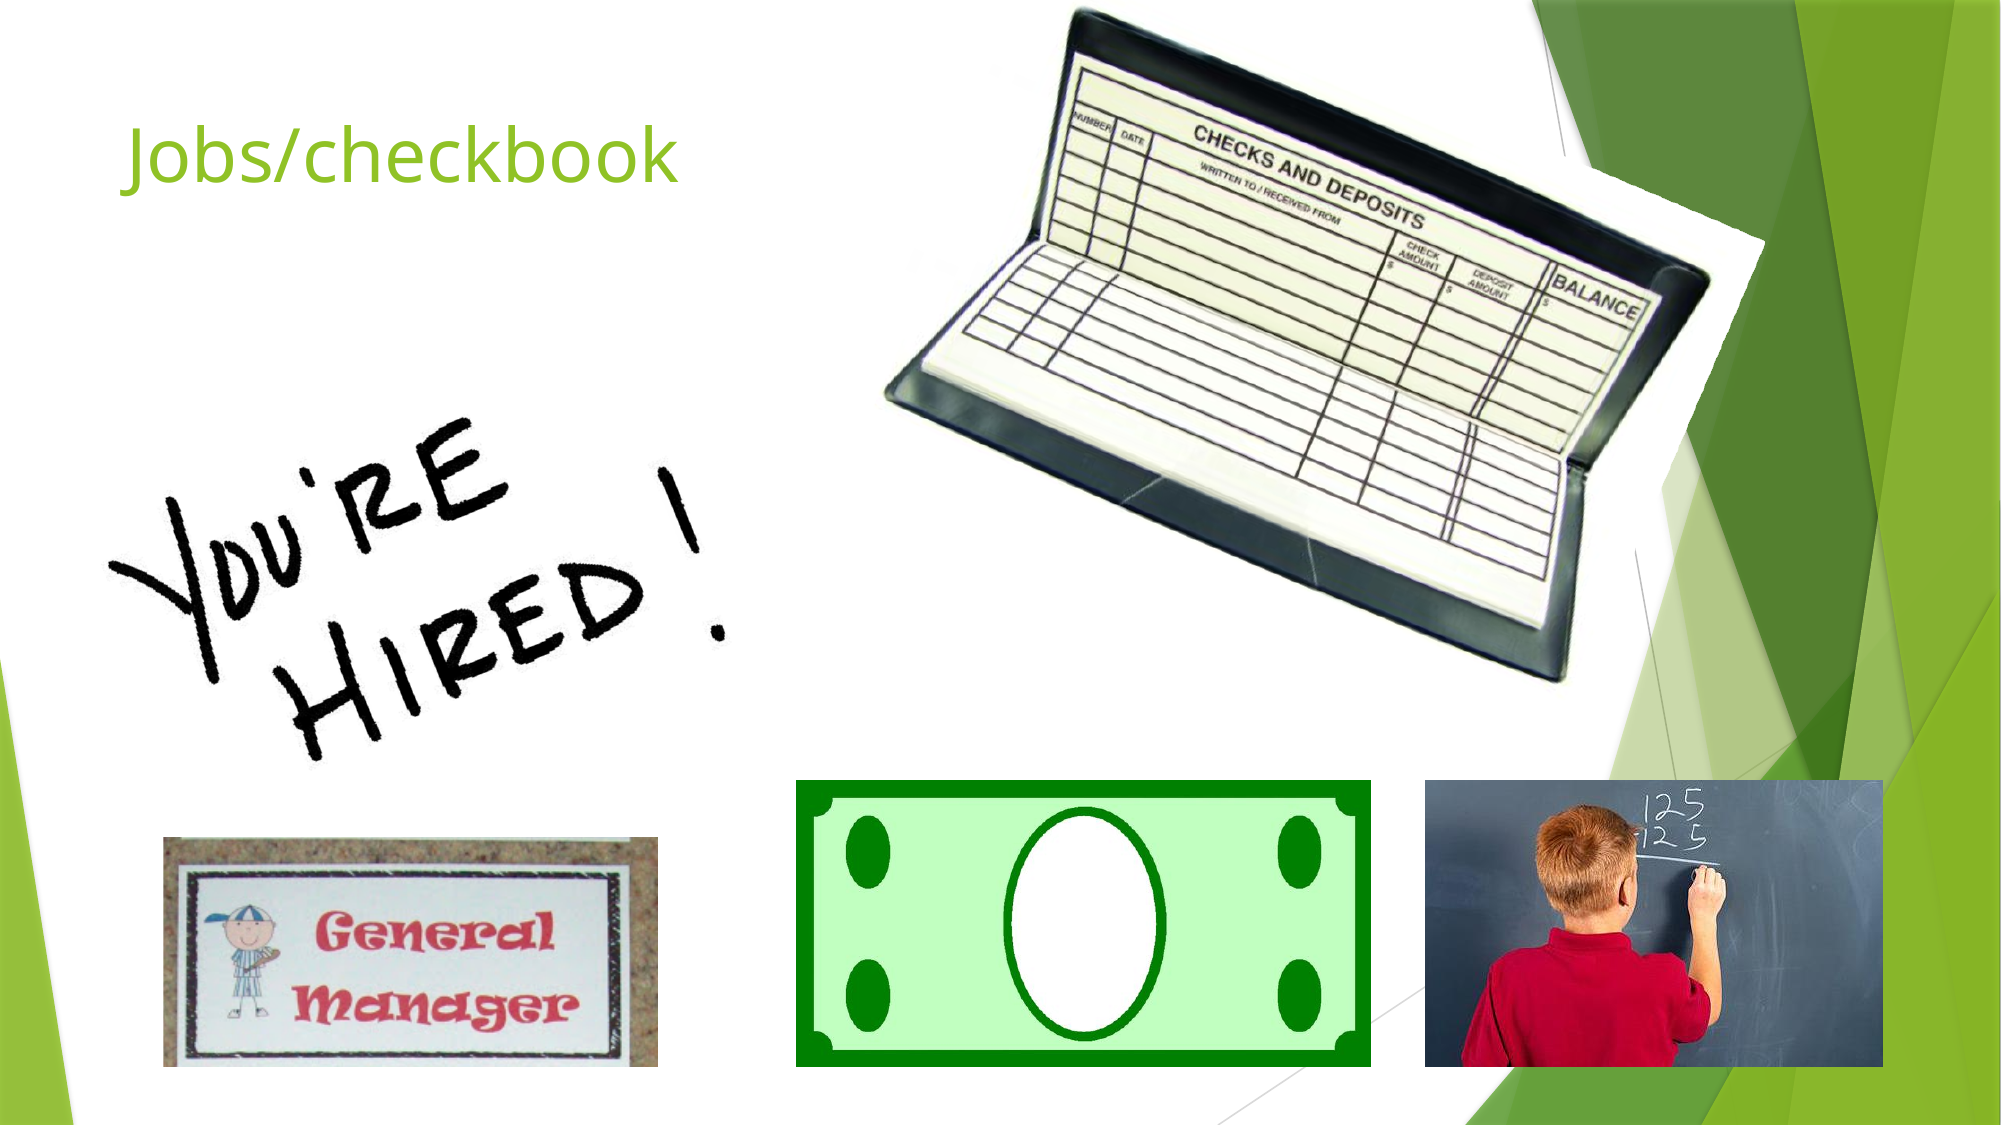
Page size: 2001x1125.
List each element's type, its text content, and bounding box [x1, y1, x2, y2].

title Jobs/checkbook [111, 99, 894, 317]
picture [796, 779, 1371, 1068]
picture [31, 249, 814, 1068]
picture [818, 0, 1884, 1068]
